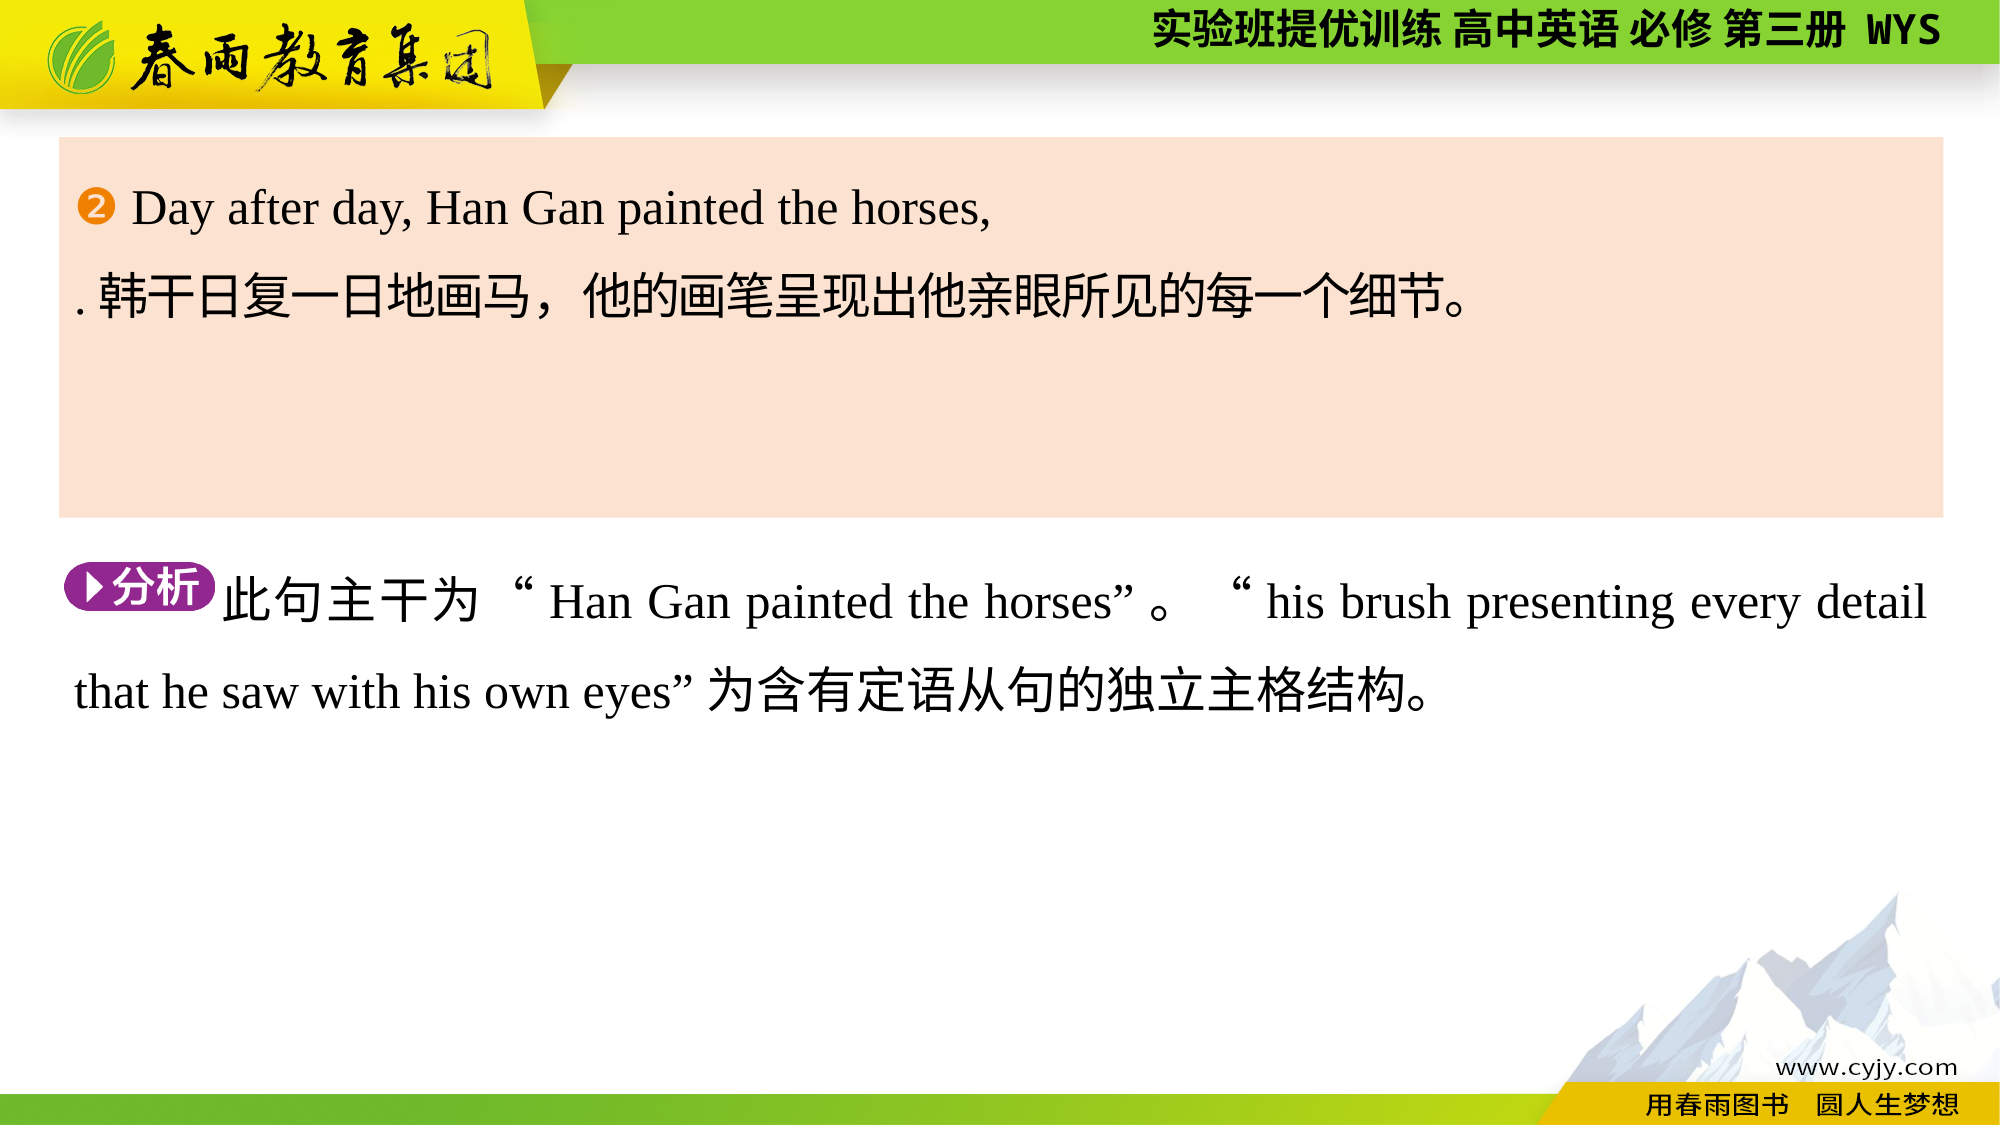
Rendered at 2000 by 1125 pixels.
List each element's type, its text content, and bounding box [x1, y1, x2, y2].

text_box 此句主干为“Han Gan painted the horses”。“his brush presenting every detail that he saw with his own eyes”为含有定语从句的独立主格结构。 [59, 530, 1944, 726]
picture [0, 0, 2000, 1125]
